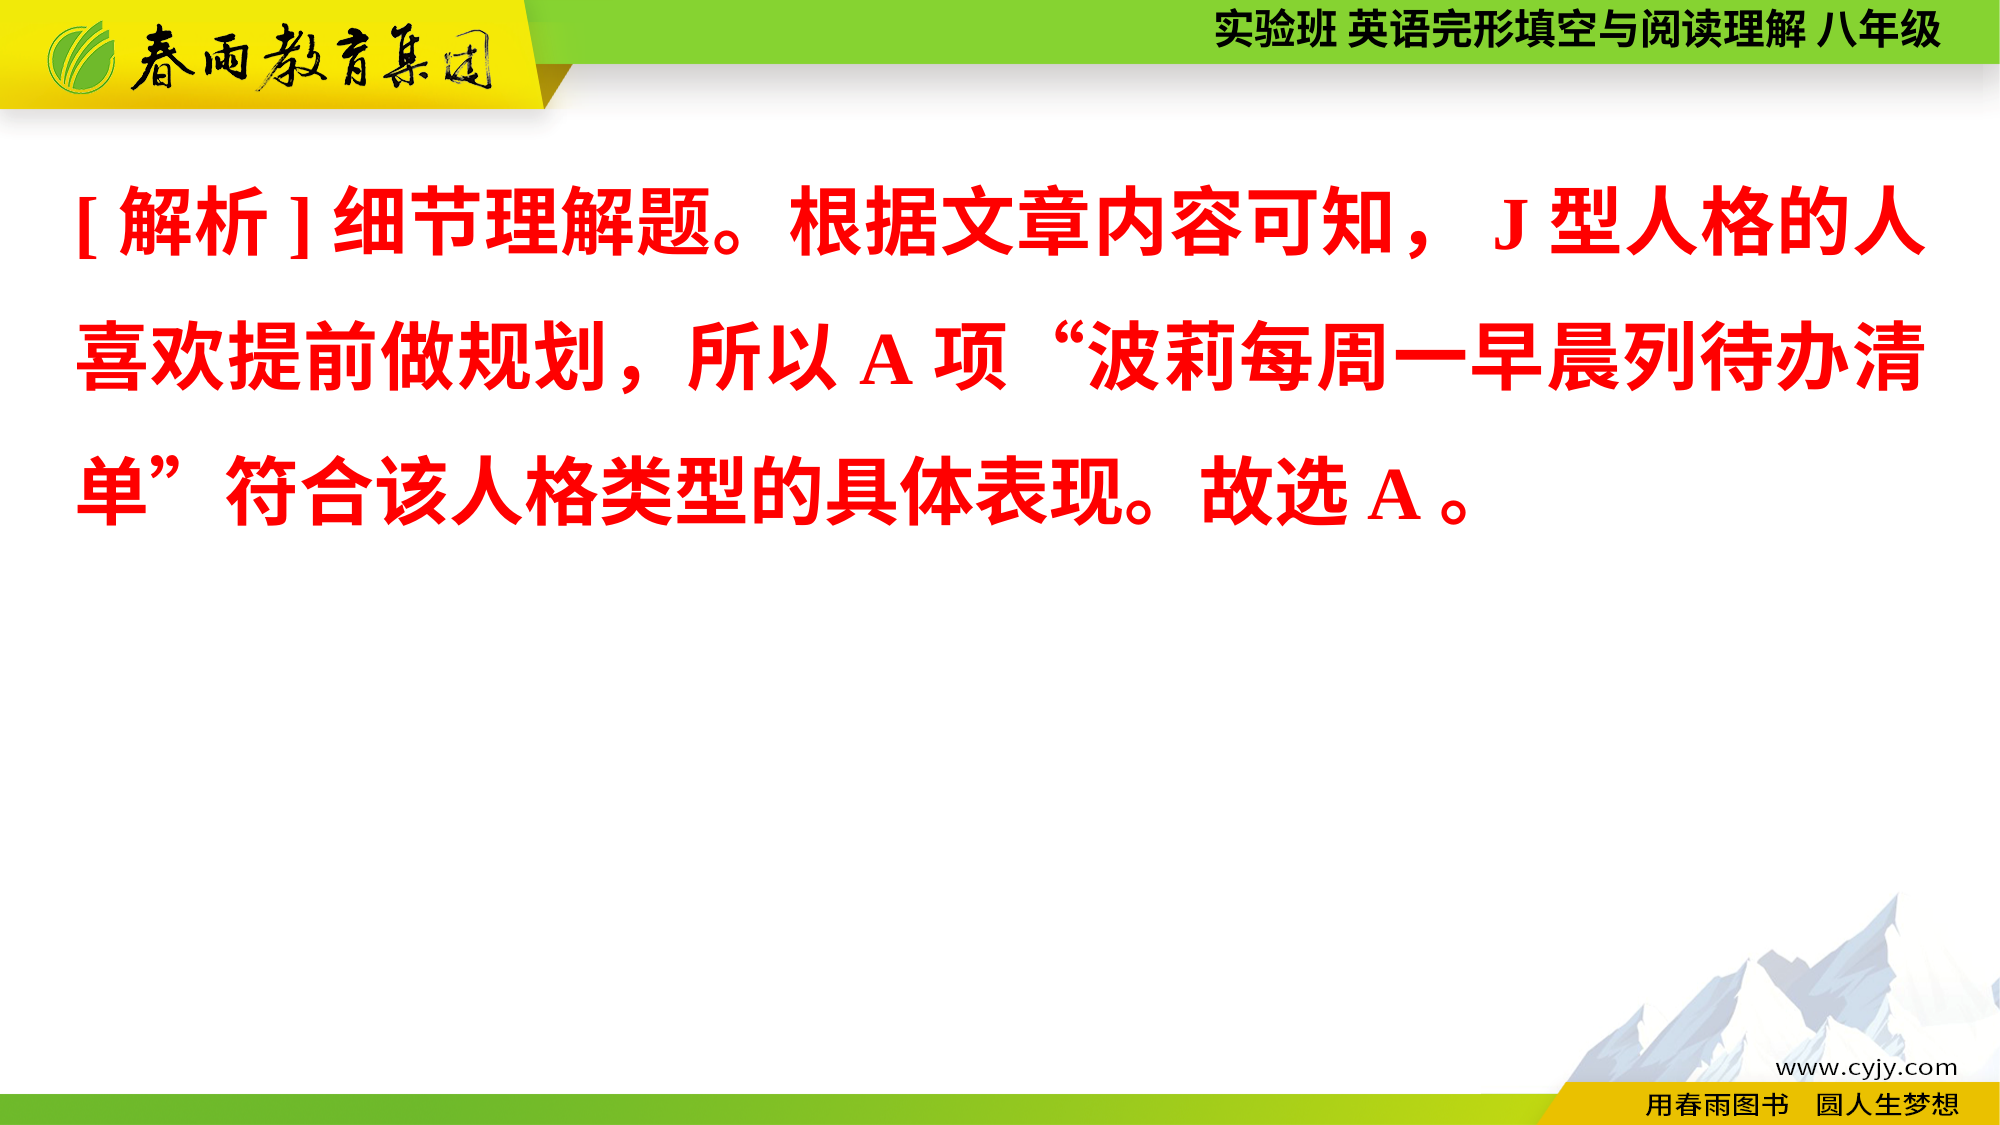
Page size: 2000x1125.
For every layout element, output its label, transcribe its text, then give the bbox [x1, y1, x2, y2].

picture [0, 0, 2000, 1125]
list [解析]细节理解题。根据文章内容可知，J型人格的人喜欢提前做规划，所以A项“波莉每周一早晨列待办清单”符合该人格类型的具体表现。故选A。 [59, 122, 1944, 547]
